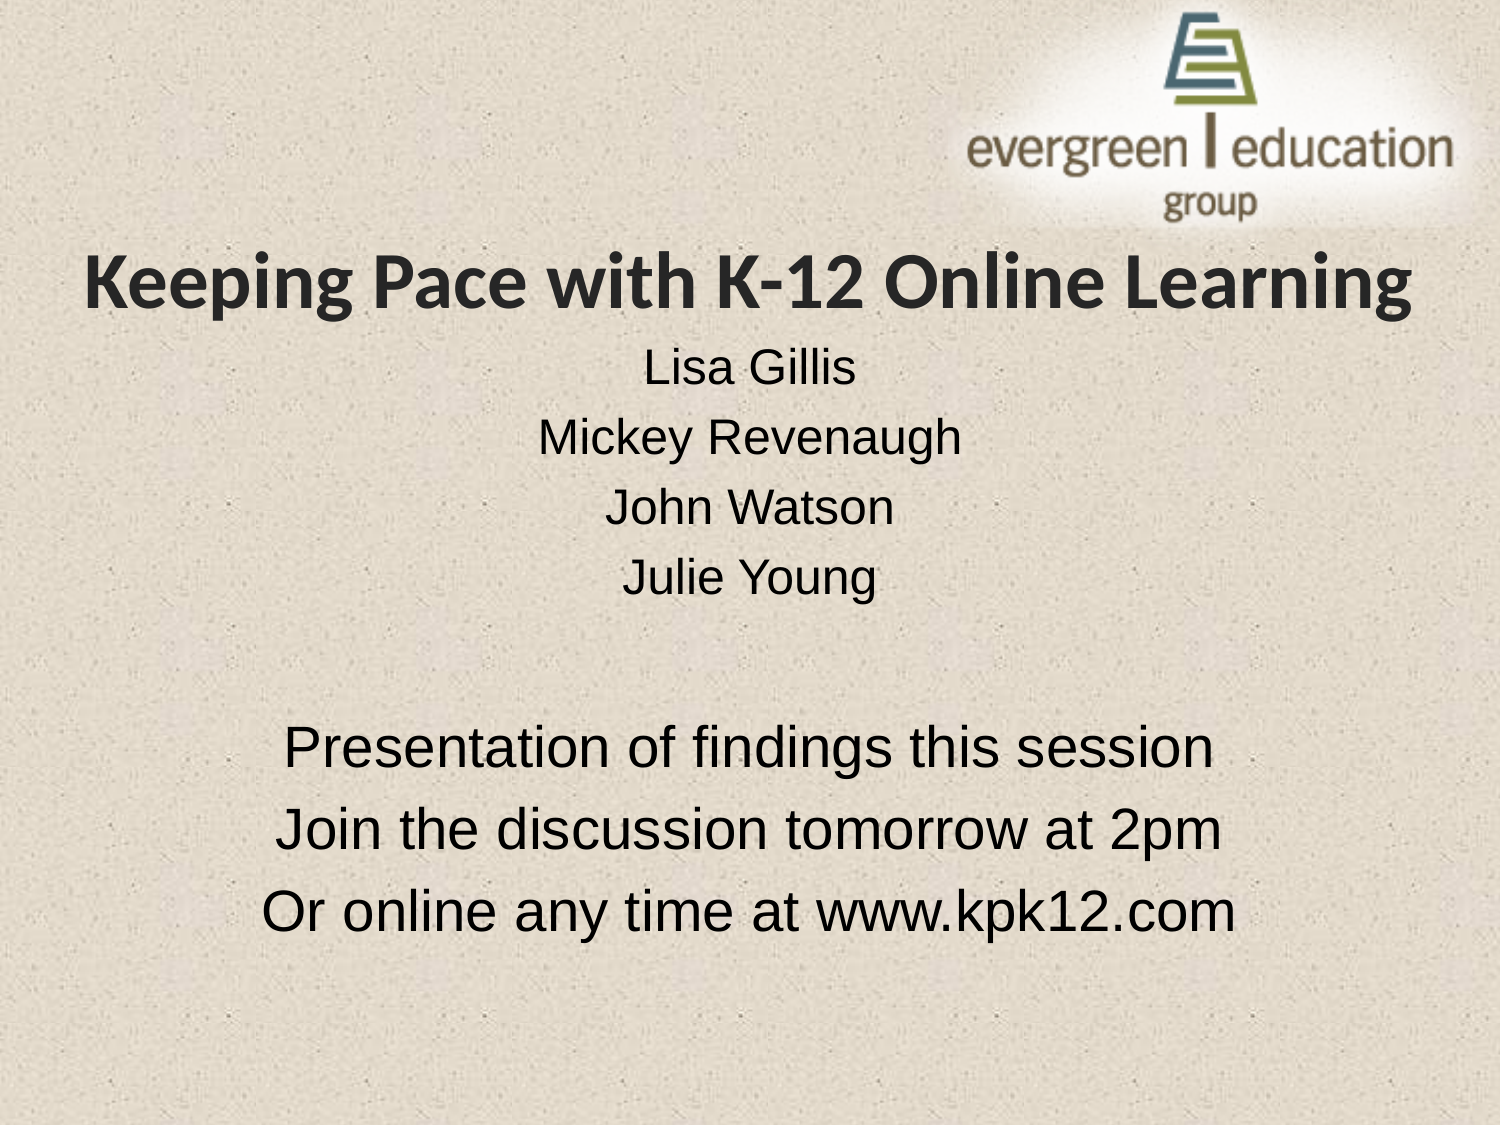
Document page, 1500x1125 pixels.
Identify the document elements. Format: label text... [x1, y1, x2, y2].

picture [0, 0, 1500, 256]
picture [0, 767, 1500, 1125]
subtitle Keeping Pace with K-12 Online Learning Lisa Gillis Mickey Revenaugh John Watson Julie Young Presentation of findings this session Join the discussion tomorrow at 2pm Or online any time at www.kpk12.com [0, 219, 1500, 767]
